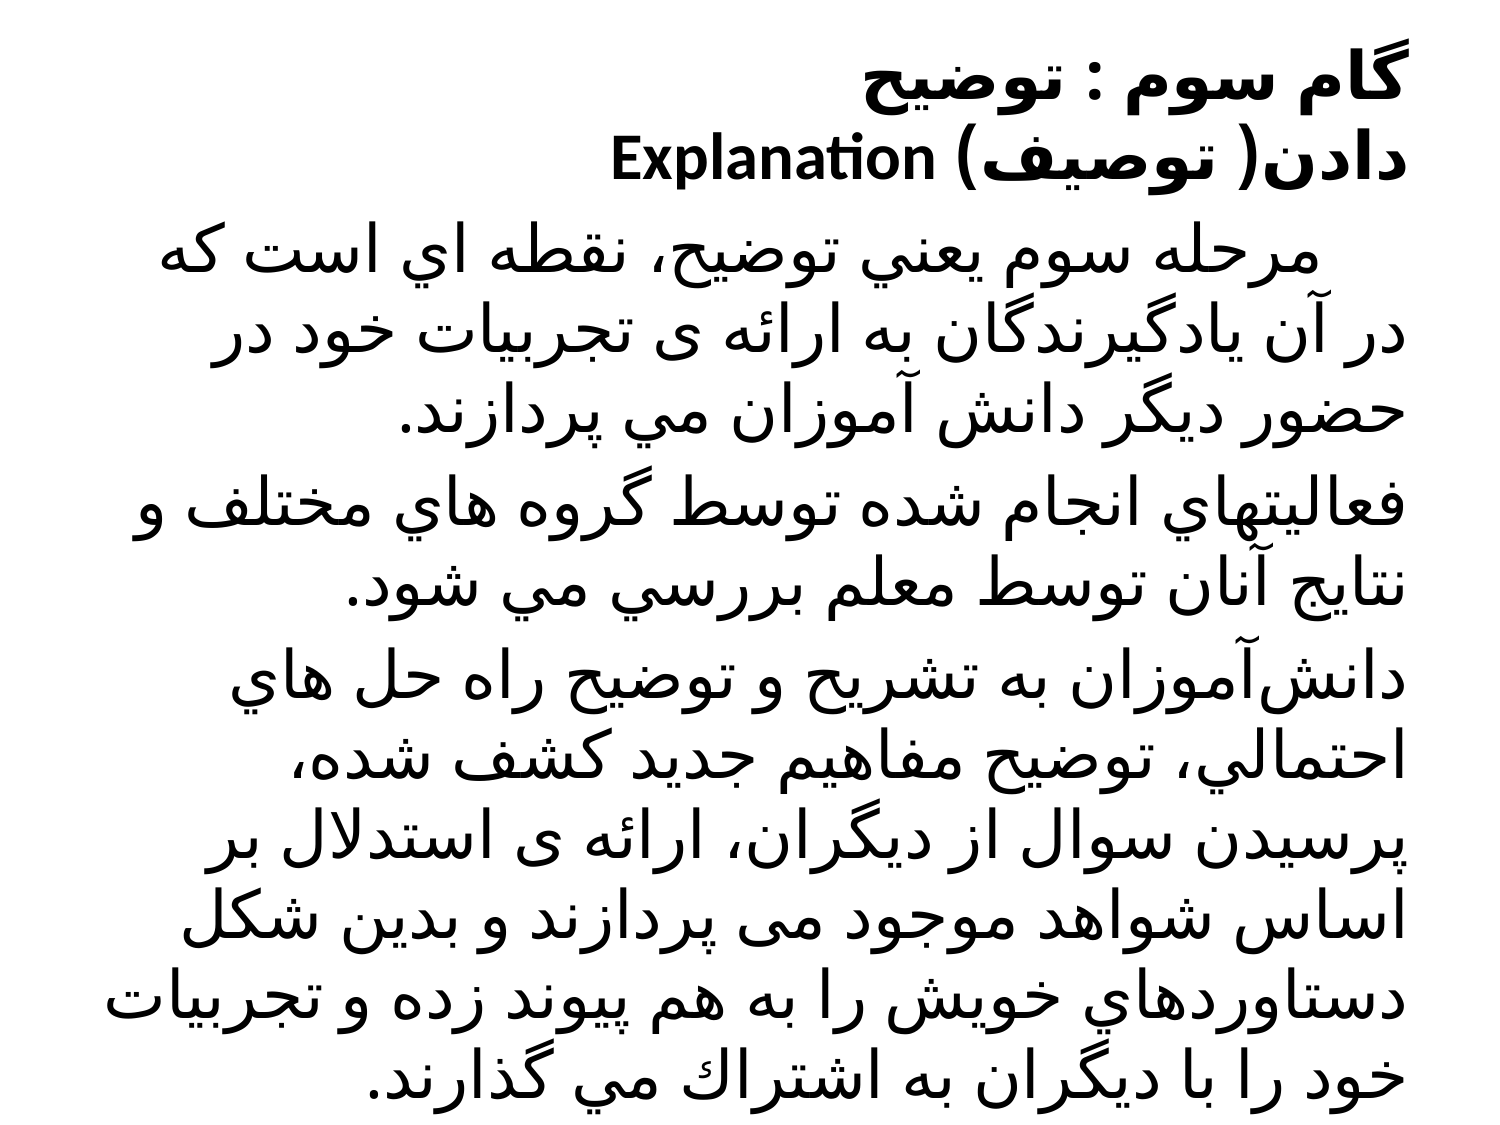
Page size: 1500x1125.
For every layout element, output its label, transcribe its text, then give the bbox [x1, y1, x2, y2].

list گام سوم : توضيح دادن( توصيف) Explanation مرحله سوم يعني توضيح، نقطه اي است كه در آن يادگيرندگان به ارائه ی تجربيات خود در حضور دیگر دانش آموزان مي پردازند. فعاليتهاي انجام شده توسط گروه هاي مختلف و نتايج آنان توسط معلم بررسي مي شود. دانش‌آموزان به تشريح و توضیح راه حل هاي احتمالي، توضيح مفاهيم جديد کشف شده، پرسيدن سوال از ديگران، ارائه ی استدلال بر اساس شواهد موجود می پردازند و بدين شكل دستاوردهاي خويش را به هم پيوند زده و تجربيات خود را با ديگران به اشتراك مي گذارند. [75, 24, 1425, 1125]
